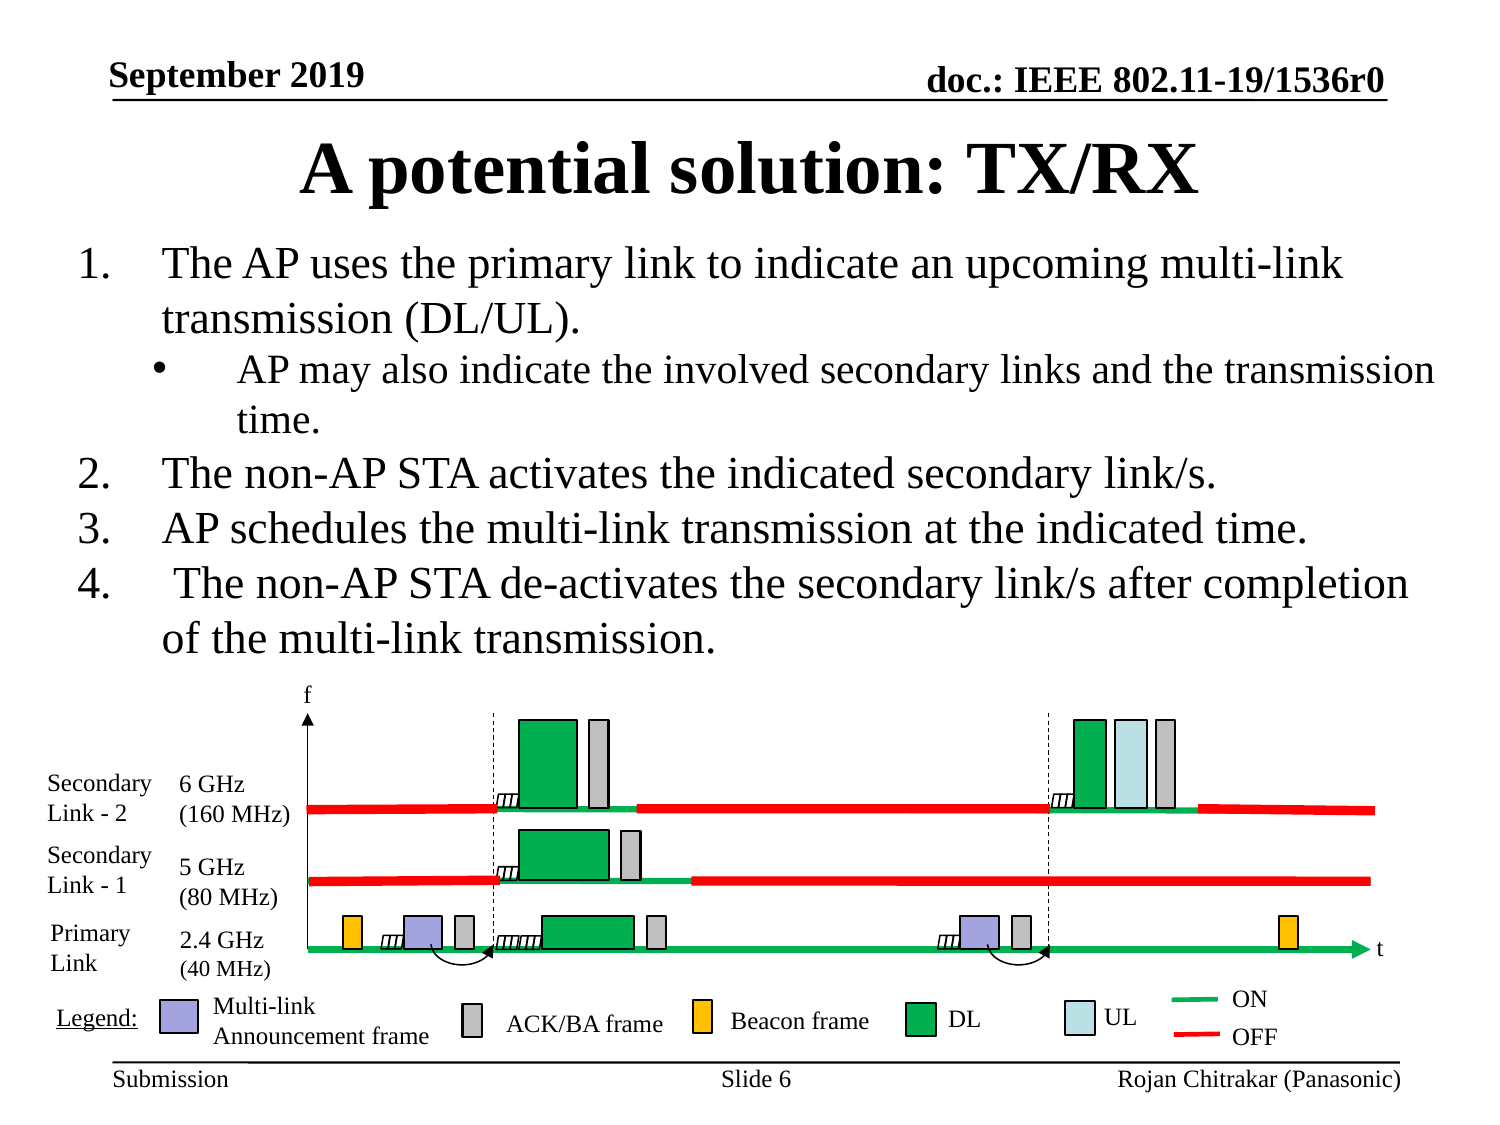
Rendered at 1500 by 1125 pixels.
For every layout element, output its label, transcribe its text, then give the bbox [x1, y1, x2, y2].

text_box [32, 670, 1401, 1059]
footer Rojan Chitrakar (Panasonic) [949, 1064, 1402, 1093]
text_box The AP uses the primary link to indicate an upcoming multi-link transmission (DL/UL). AP may also indicate the involved secondary links and the transmission time. The non-AP STA activates the indicated secondary link/s. AP schedules the multi-link transmission at the indicated time. The non-AP STA de-activates the secondary link/s after completion of the multi-link transmission. [62, 224, 1463, 670]
text_box A potential solution: TX/RX [0, 111, 1500, 225]
slide_number Slide 6 [712, 1067, 800, 1093]
